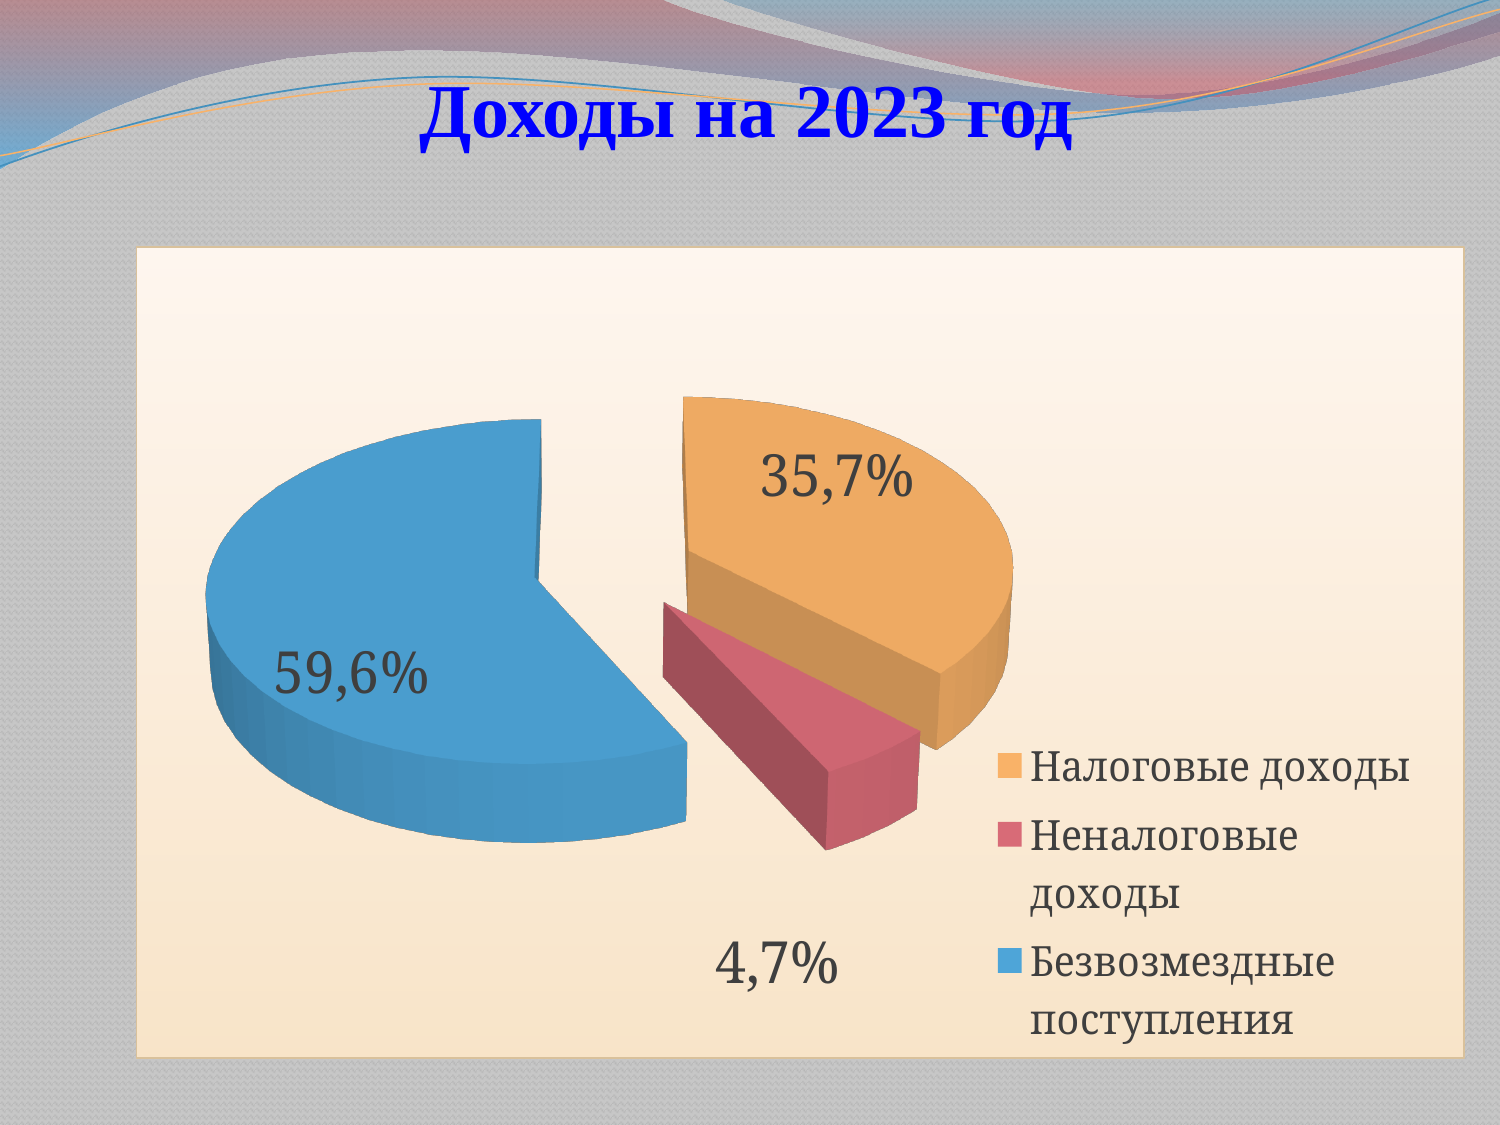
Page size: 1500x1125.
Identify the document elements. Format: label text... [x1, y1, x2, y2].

chart [58, 245, 1466, 1060]
title Доходы на 2023 год [75, 52, 1418, 153]
